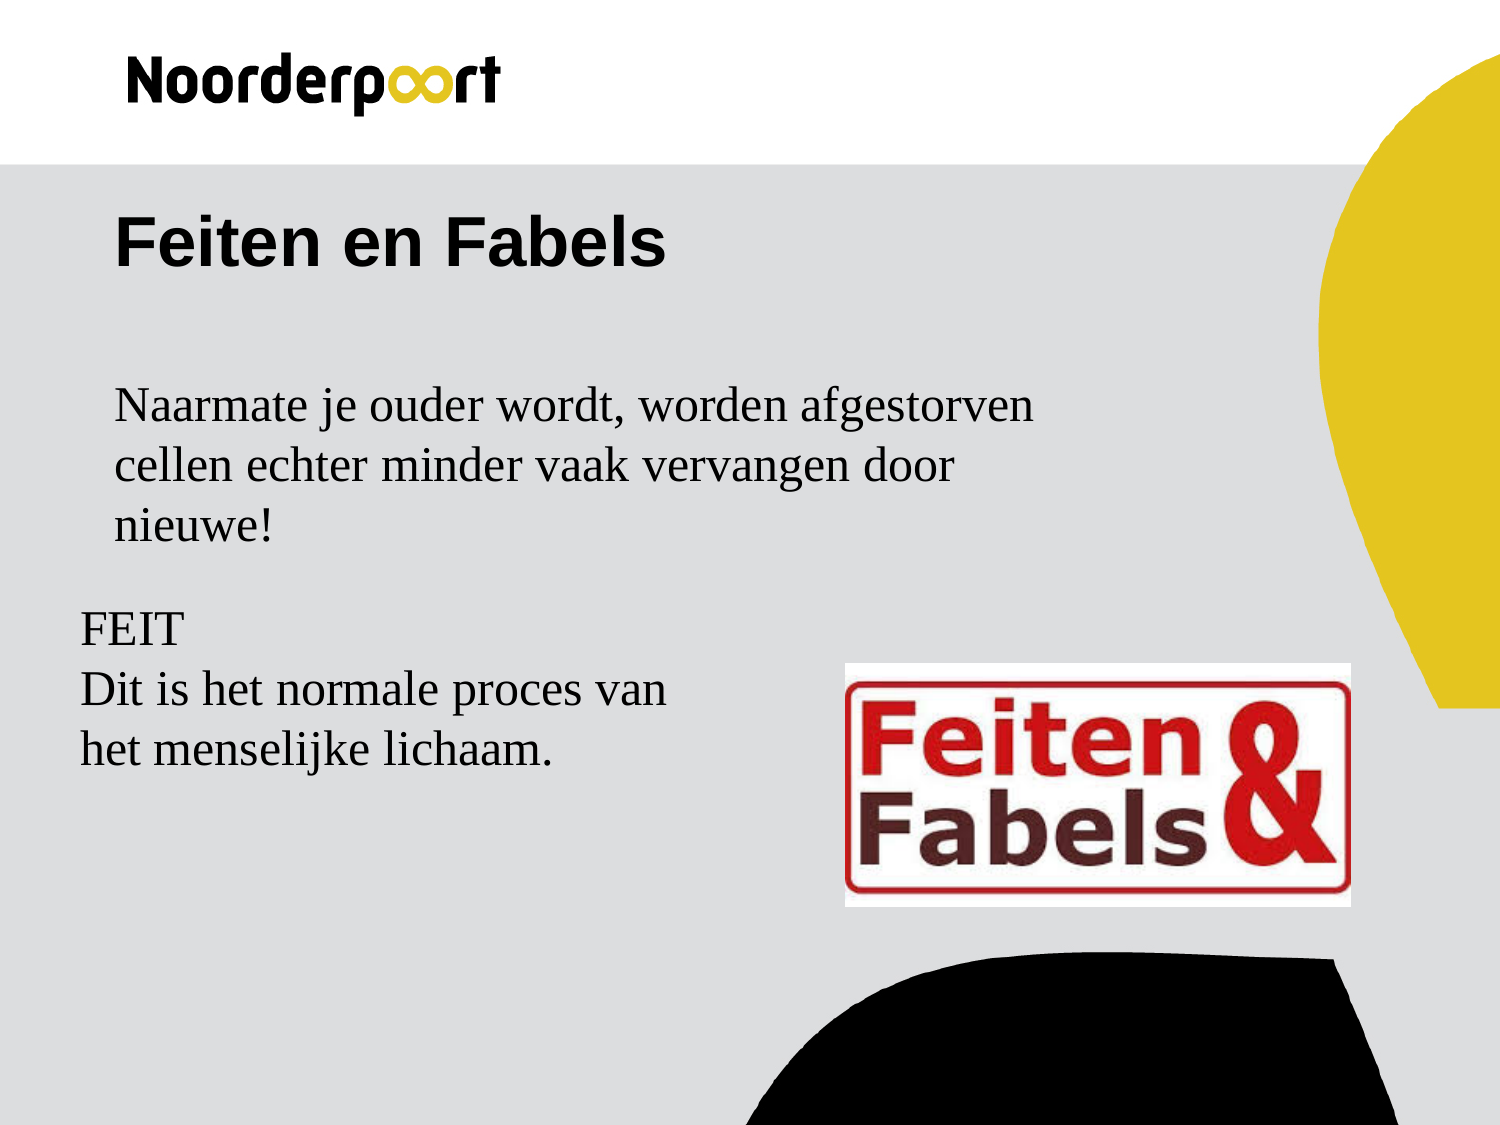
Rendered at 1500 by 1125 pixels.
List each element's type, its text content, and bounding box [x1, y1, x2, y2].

title Feiten en Fabels [99, 185, 1283, 292]
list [845, 662, 1351, 908]
text_box Naarmate je ouder wordt, worden afgestorven cellen echter minder vaak vervangen door nieuwe! [99, 363, 1055, 559]
picture [0, 0, 1500, 1125]
text_box FEIT Dit is het normale proces van het menselijke lichaam. [65, 588, 730, 783]
